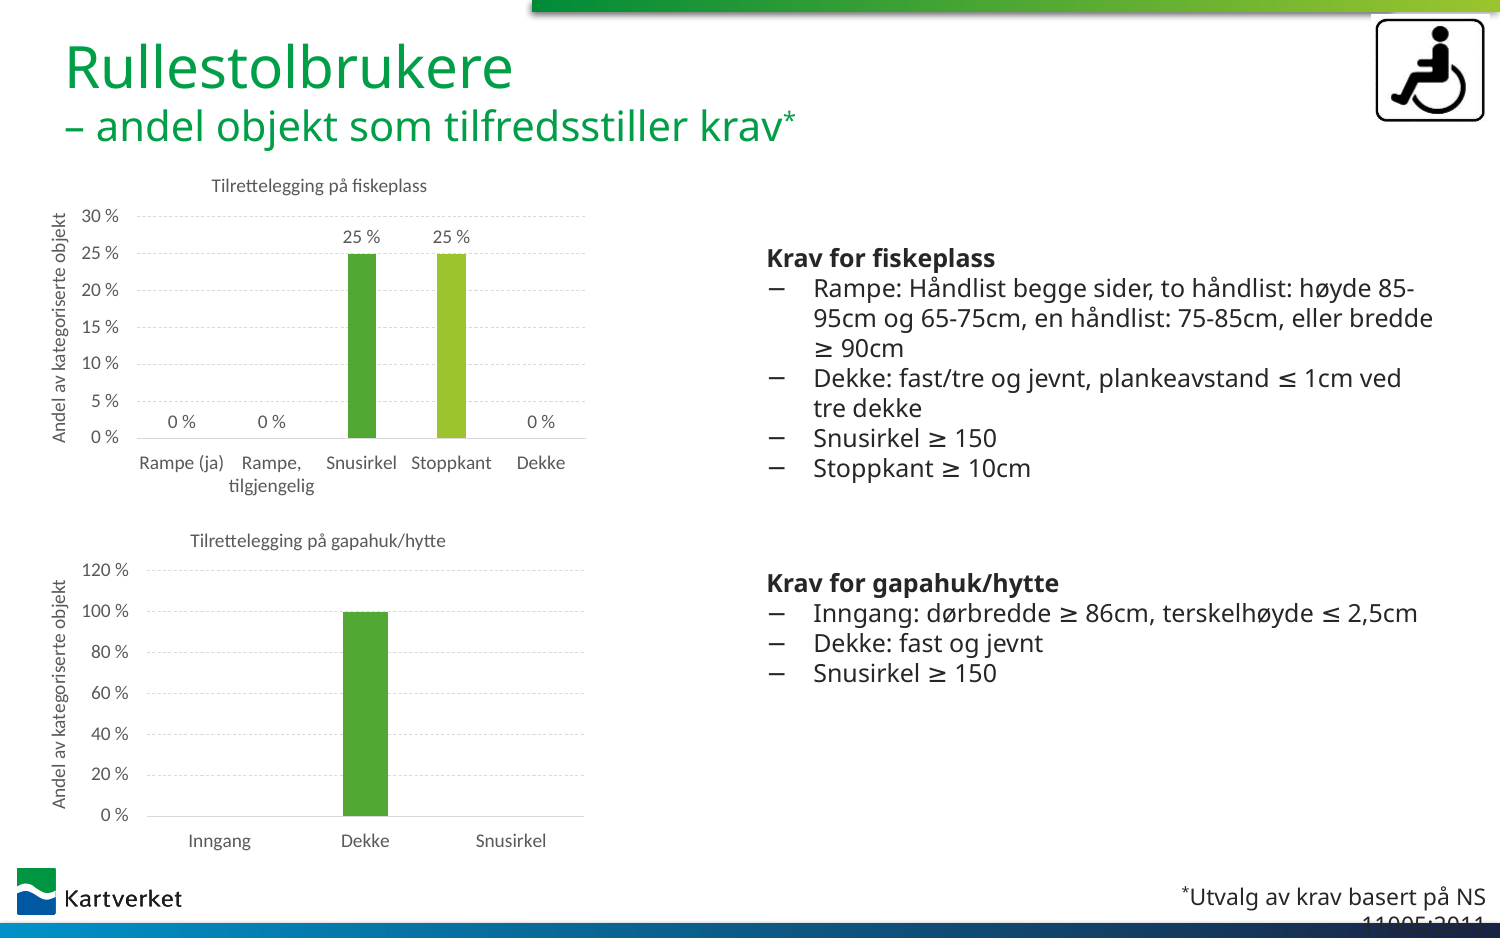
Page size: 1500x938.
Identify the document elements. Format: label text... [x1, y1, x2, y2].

picture [1371, 13, 1491, 127]
text_box Krav for gapahuk/hytte Inngang: dørbredde ≥ 86cm, terskelhøyde ≤ 2,5cm Dekke: fast og jevnt Snusirkel ≥ 150 [751, 560, 1452, 695]
text_box Rullestolbrukere – andel objekt som tilfredsstiller krav* [49, 29, 1431, 158]
picture [41, 166, 598, 505]
text_box Krav for fiskeplass Rampe: Håndlist begge sider, to håndlist: høyde 85-95cm og 65-75cm, en håndlist: 75-85cm, eller bredde ≥ 90cm Dekke: fast/tre og jevnt, plankeavstand ≤ 1cm ved tre dekke Snusirkel ≥ 150 Stoppkant ≥ 10cm [751, 235, 1452, 490]
text_box *Utvalg av krav basert på NS 11005:2011 [1068, 873, 1500, 938]
picture [41, 520, 596, 859]
